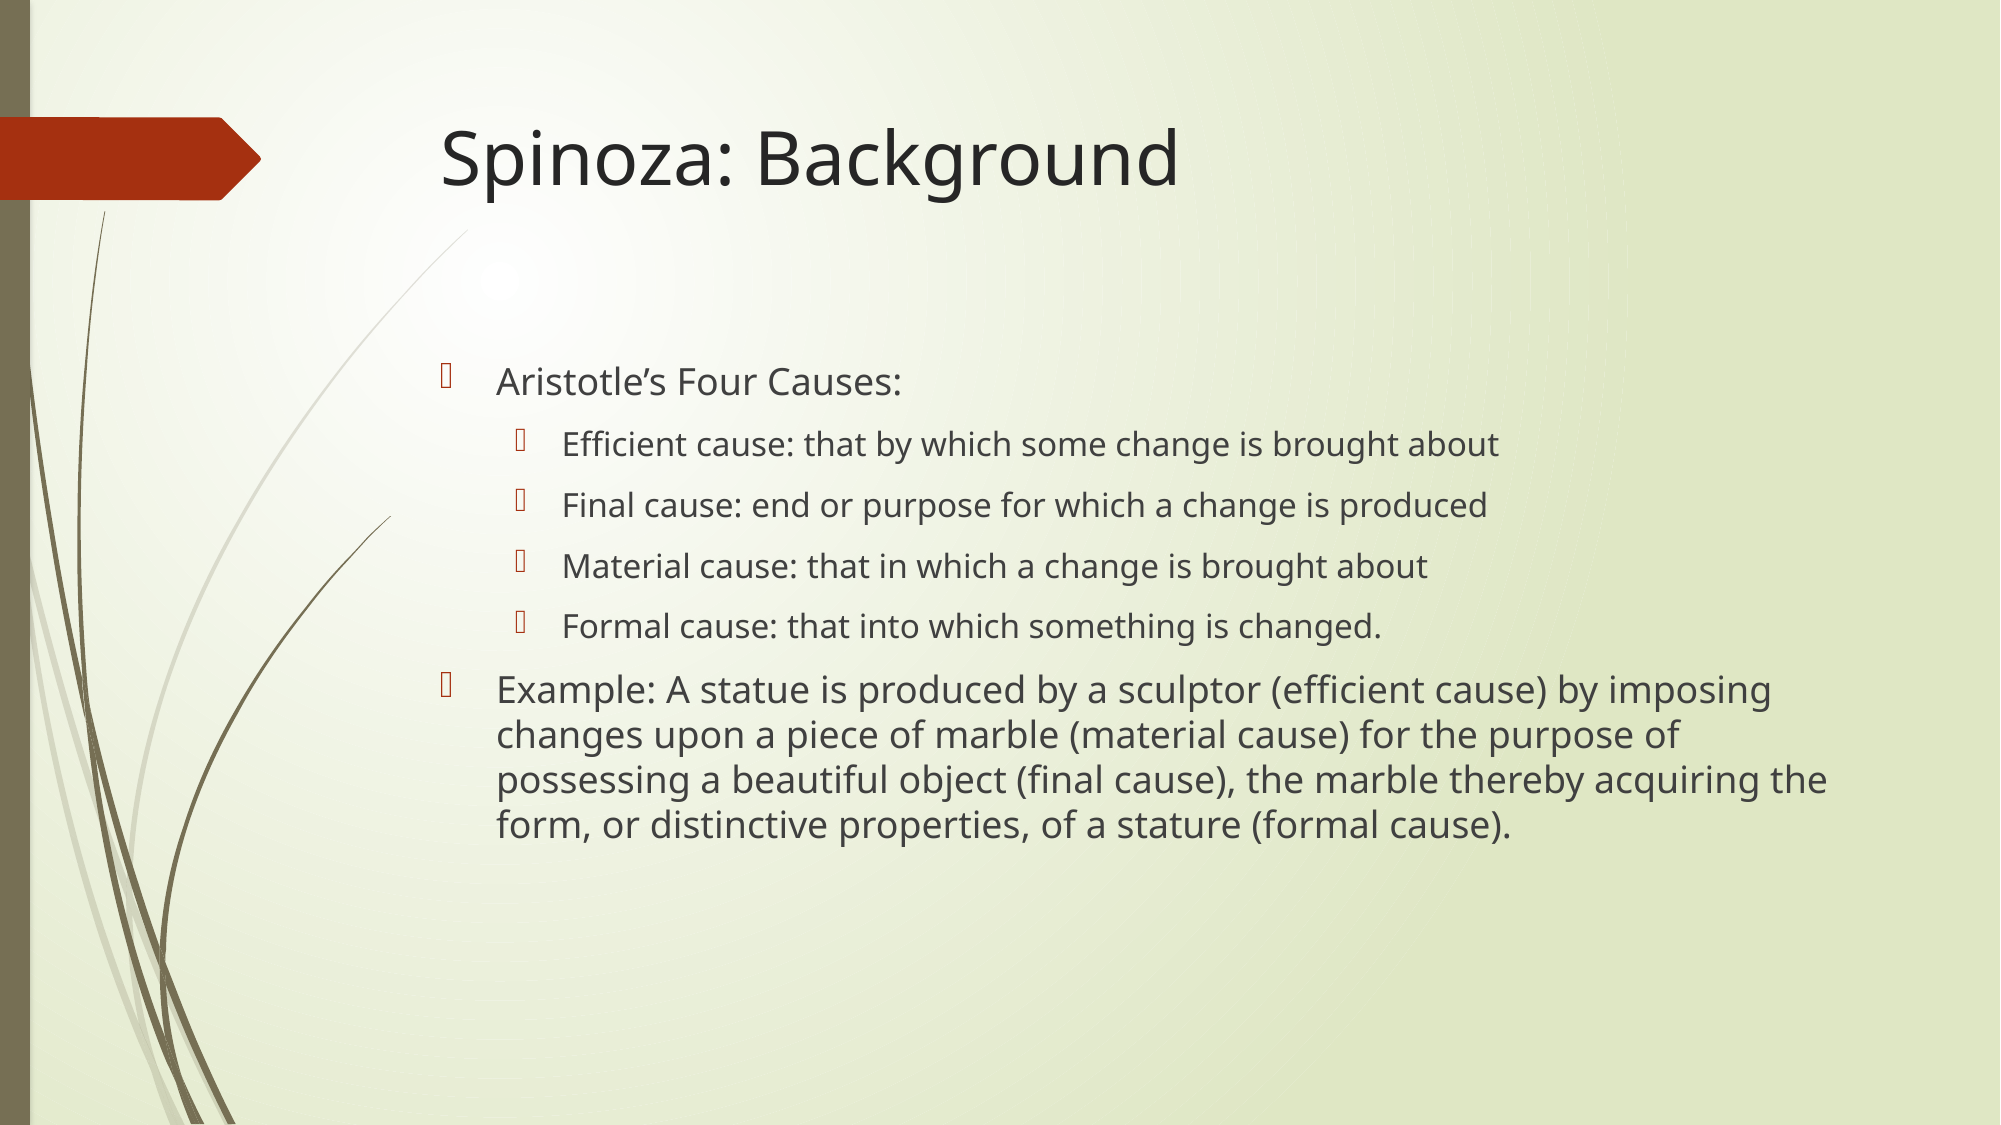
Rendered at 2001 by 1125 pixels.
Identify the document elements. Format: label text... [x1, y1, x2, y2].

title Spinoza: Background [425, 102, 1888, 313]
list Aristotle’s Four Causes: Efficient cause: that by which some change is brought about Final cause: end or purpose for which a change is produced Material cause: that in which a change is brought about Formal cause: that into which something is changed. Example: A statue is produced by a sculptor (efficient cause) by imposing changes upon a piece of marble (material cause) for the purpose of possessing a beautiful object (final cause), the marble thereby acquiring the form, or distinctive properties, of a stature (formal cause). [424, 350, 1888, 970]
